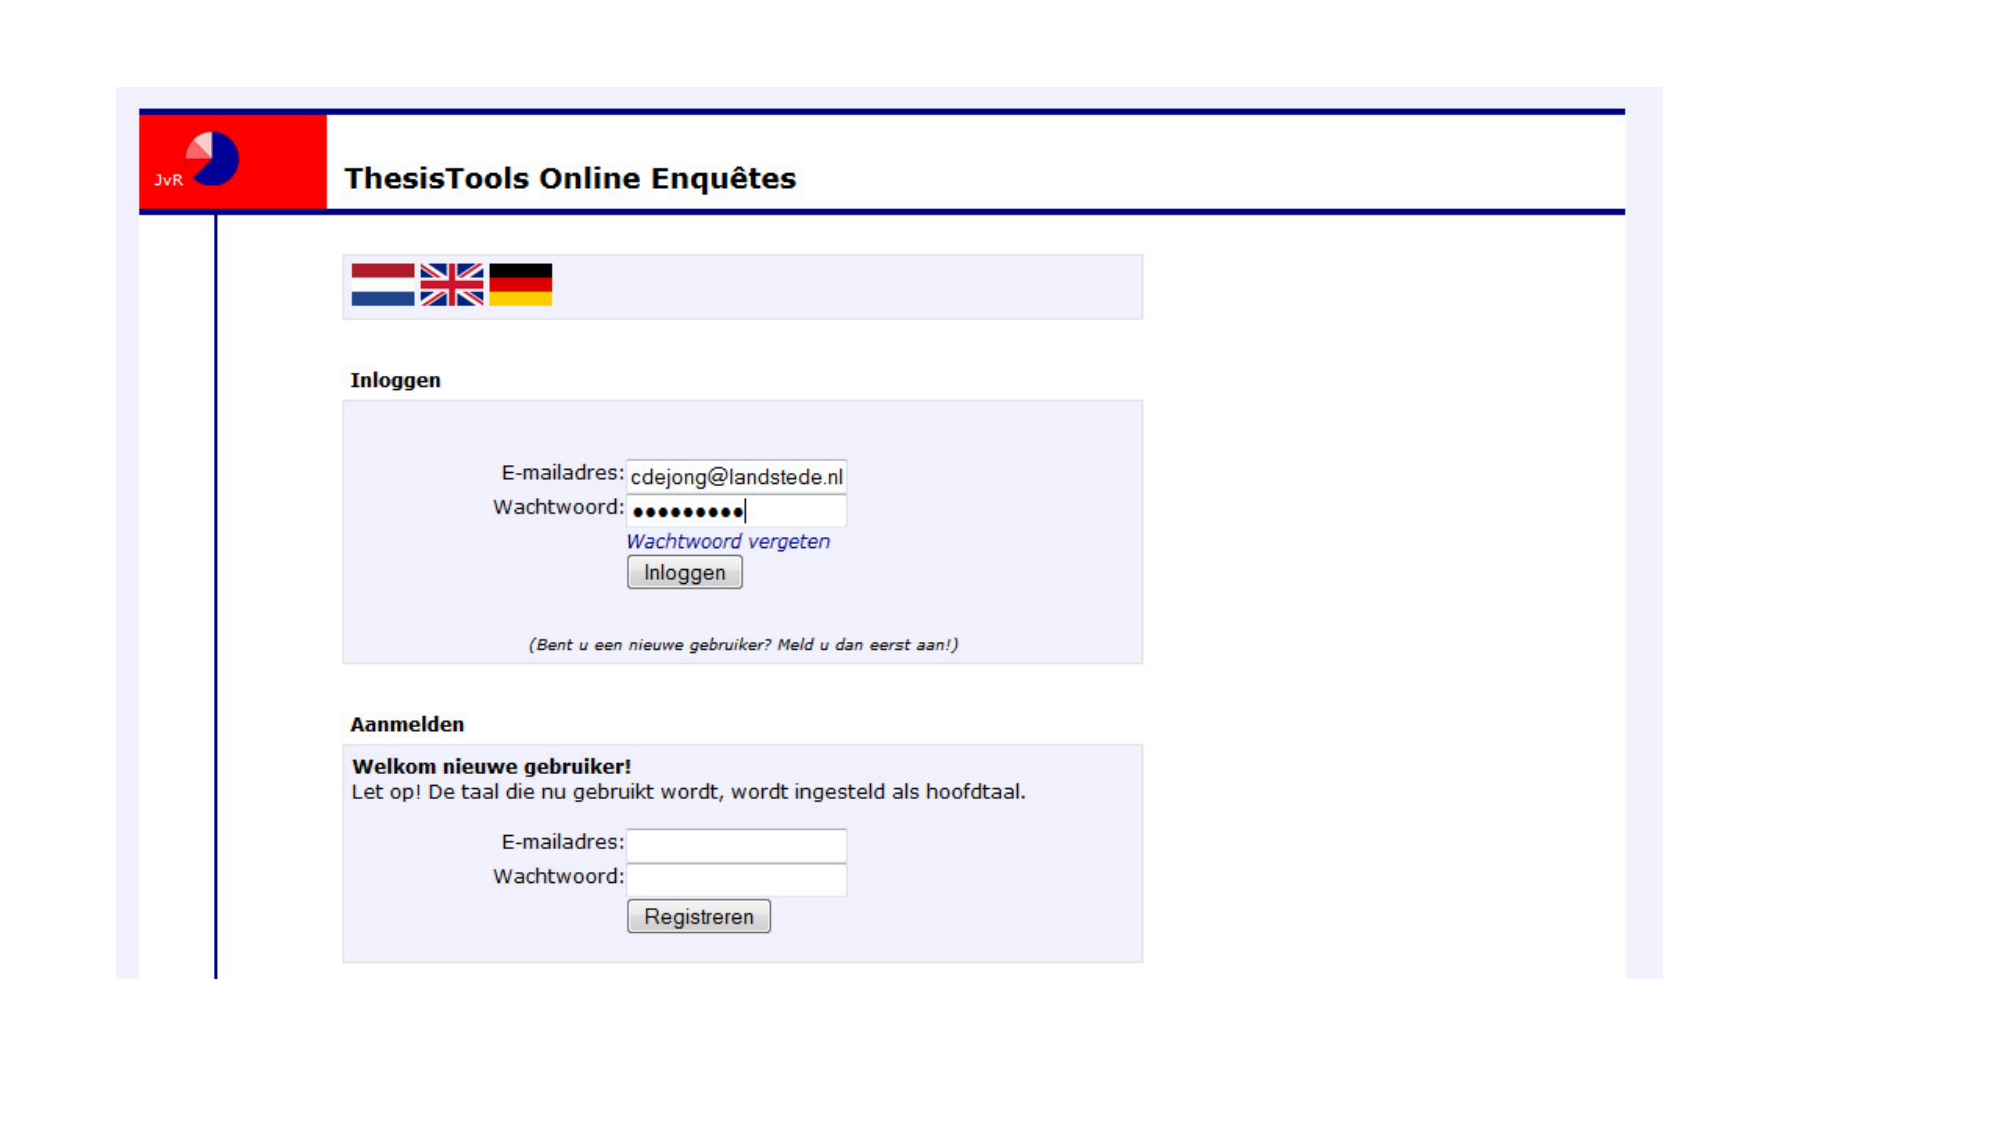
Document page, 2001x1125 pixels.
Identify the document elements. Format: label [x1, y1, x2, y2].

picture [116, 87, 1663, 979]
